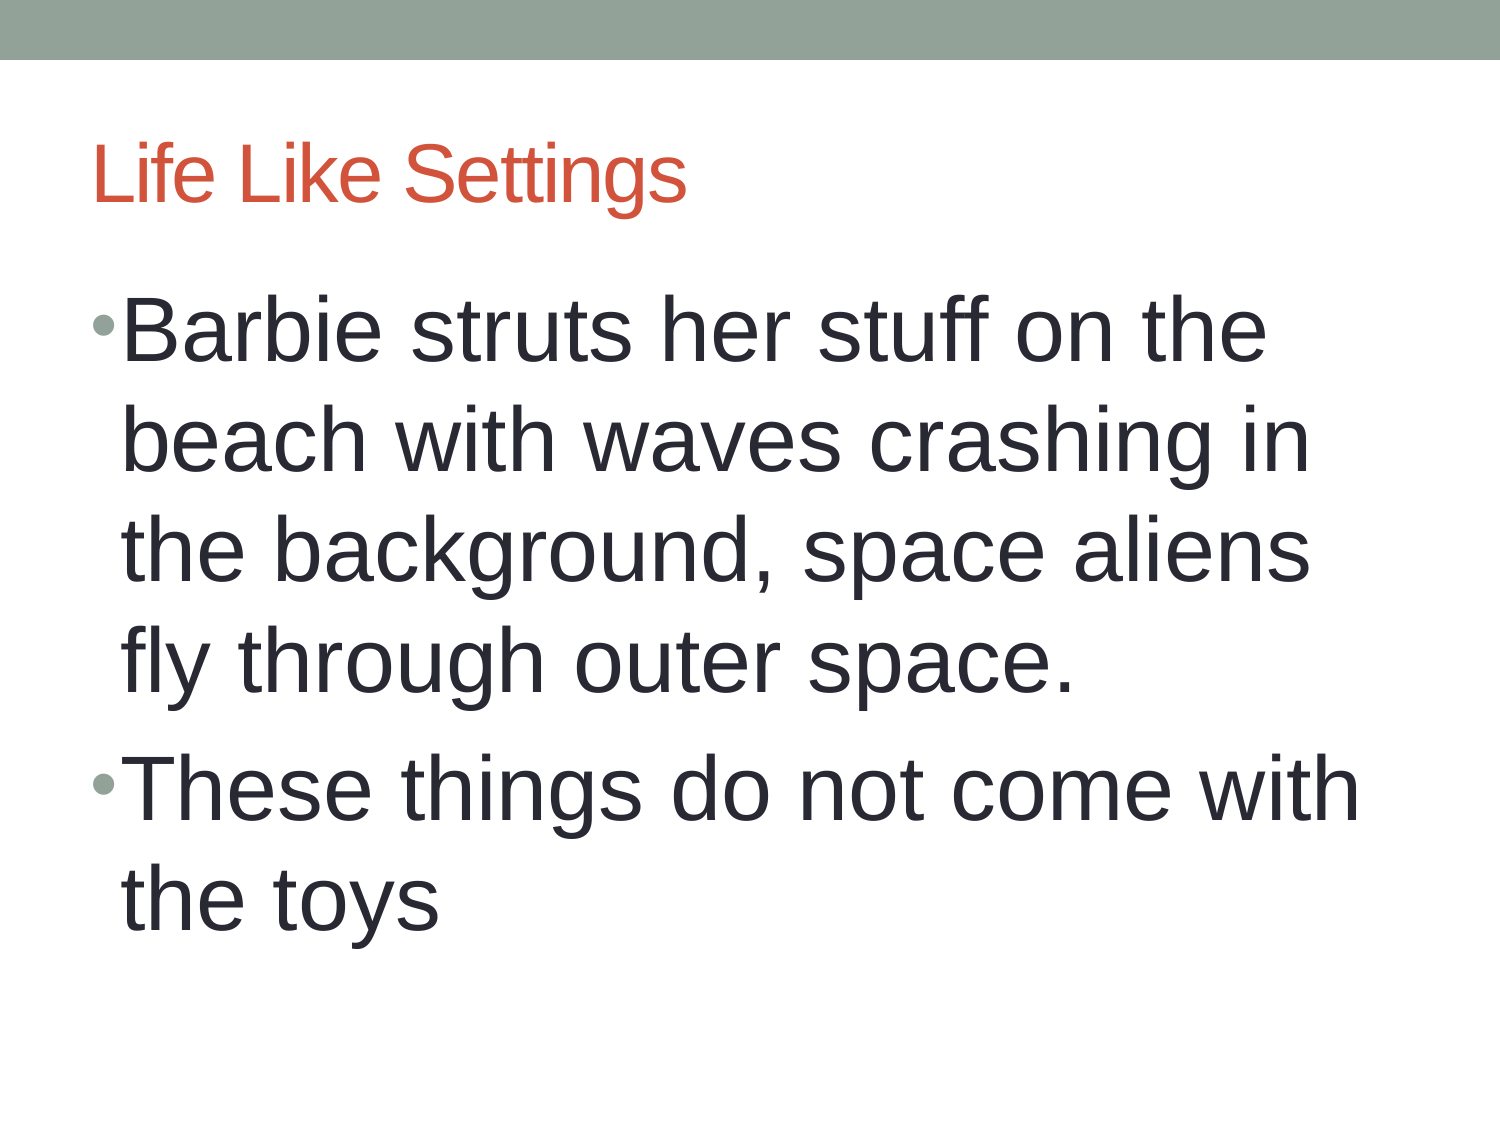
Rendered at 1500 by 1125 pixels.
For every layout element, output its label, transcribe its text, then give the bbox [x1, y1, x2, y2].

list Barbie struts her stuff on the beach with waves crashing in the background, space aliens fly through outer space. These things do not come with the toys [75, 262, 1425, 1063]
title Life Like Settings [75, 87, 1425, 250]
